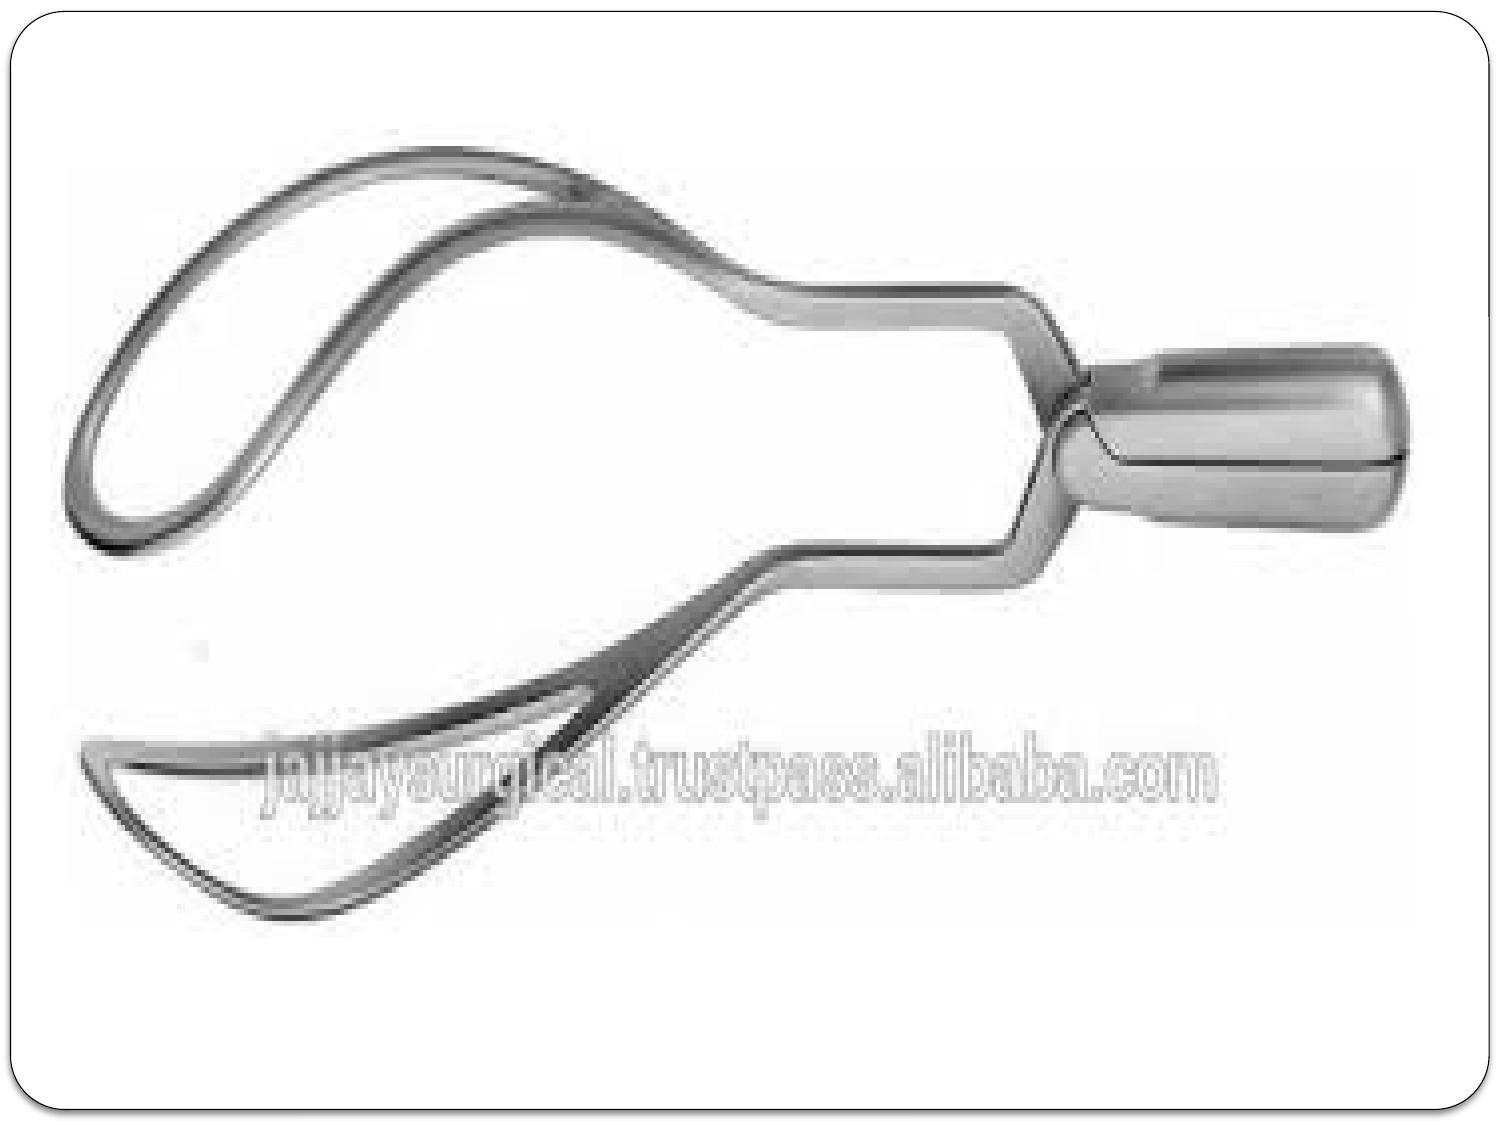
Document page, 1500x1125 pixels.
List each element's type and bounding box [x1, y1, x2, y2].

text_box [25, 0, 76, 27]
picture [49, 124, 1438, 938]
